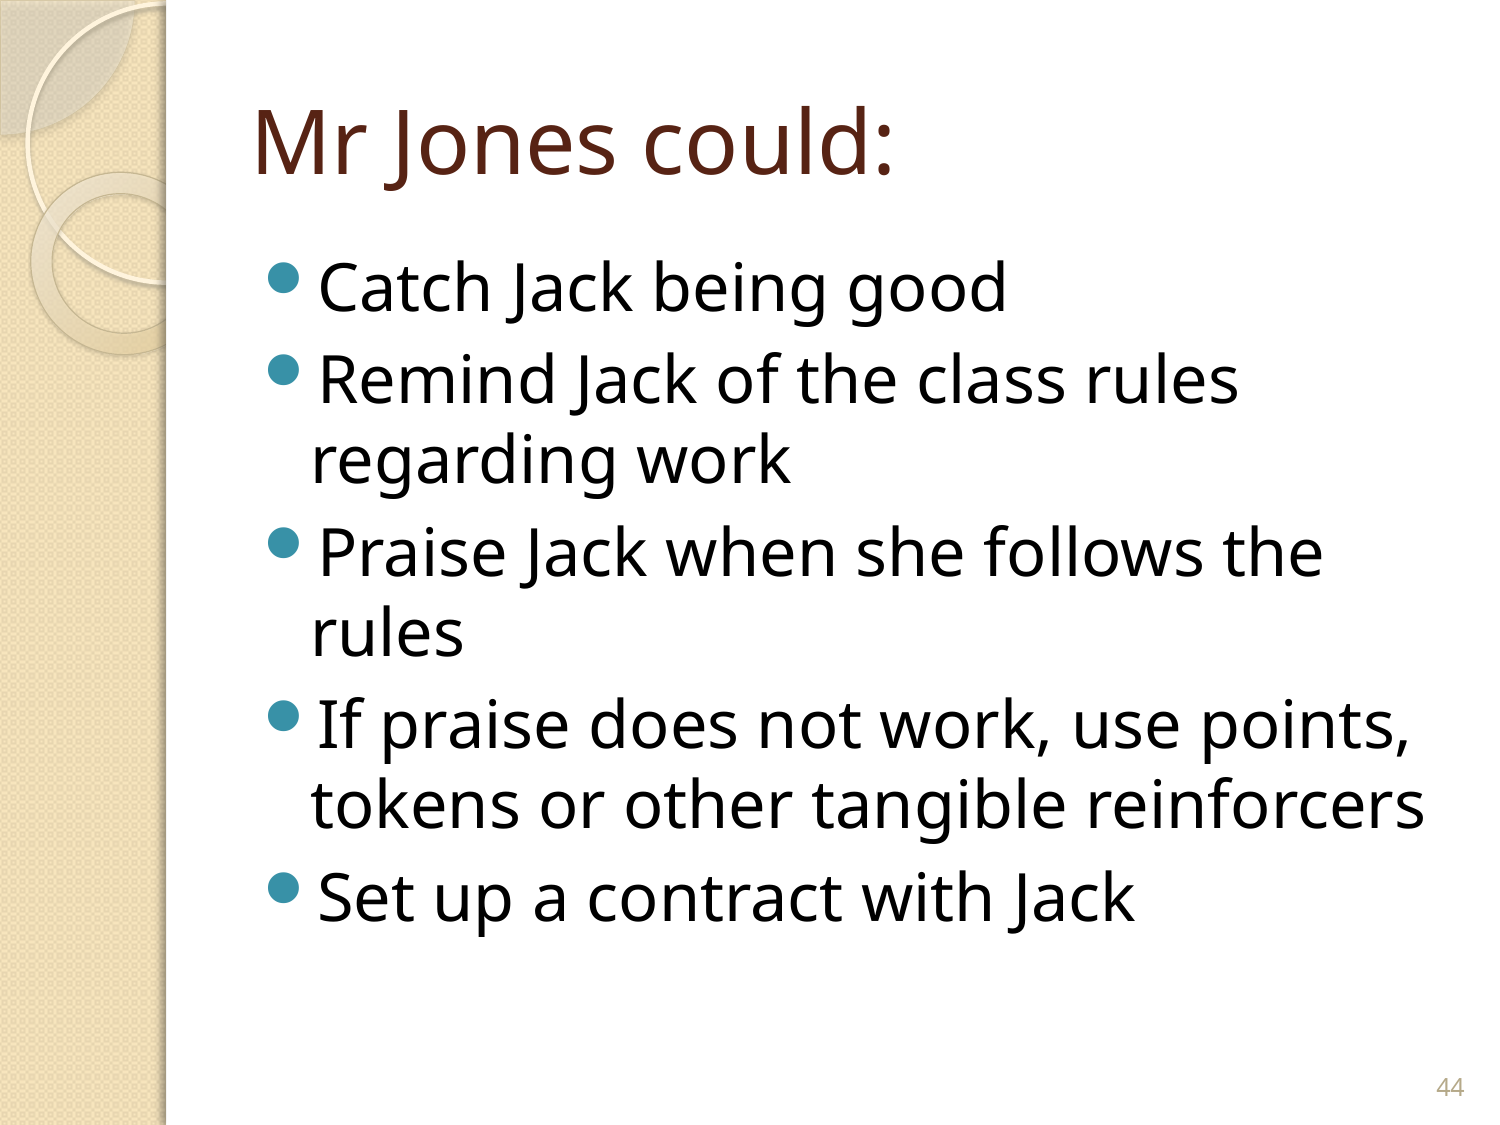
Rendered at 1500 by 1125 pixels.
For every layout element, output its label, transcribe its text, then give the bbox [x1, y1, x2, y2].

title Mr Jones could: [235, 45, 1466, 233]
list Catch Jack being good Remind Jack of the class rules regarding work Praise Jack when she follows the rules If praise does not work, use points, tokens or other tangible reinforcers Set up a contract with Jack [235, 237, 1466, 1025]
slide_number 44 [1413, 1034, 1488, 1113]
